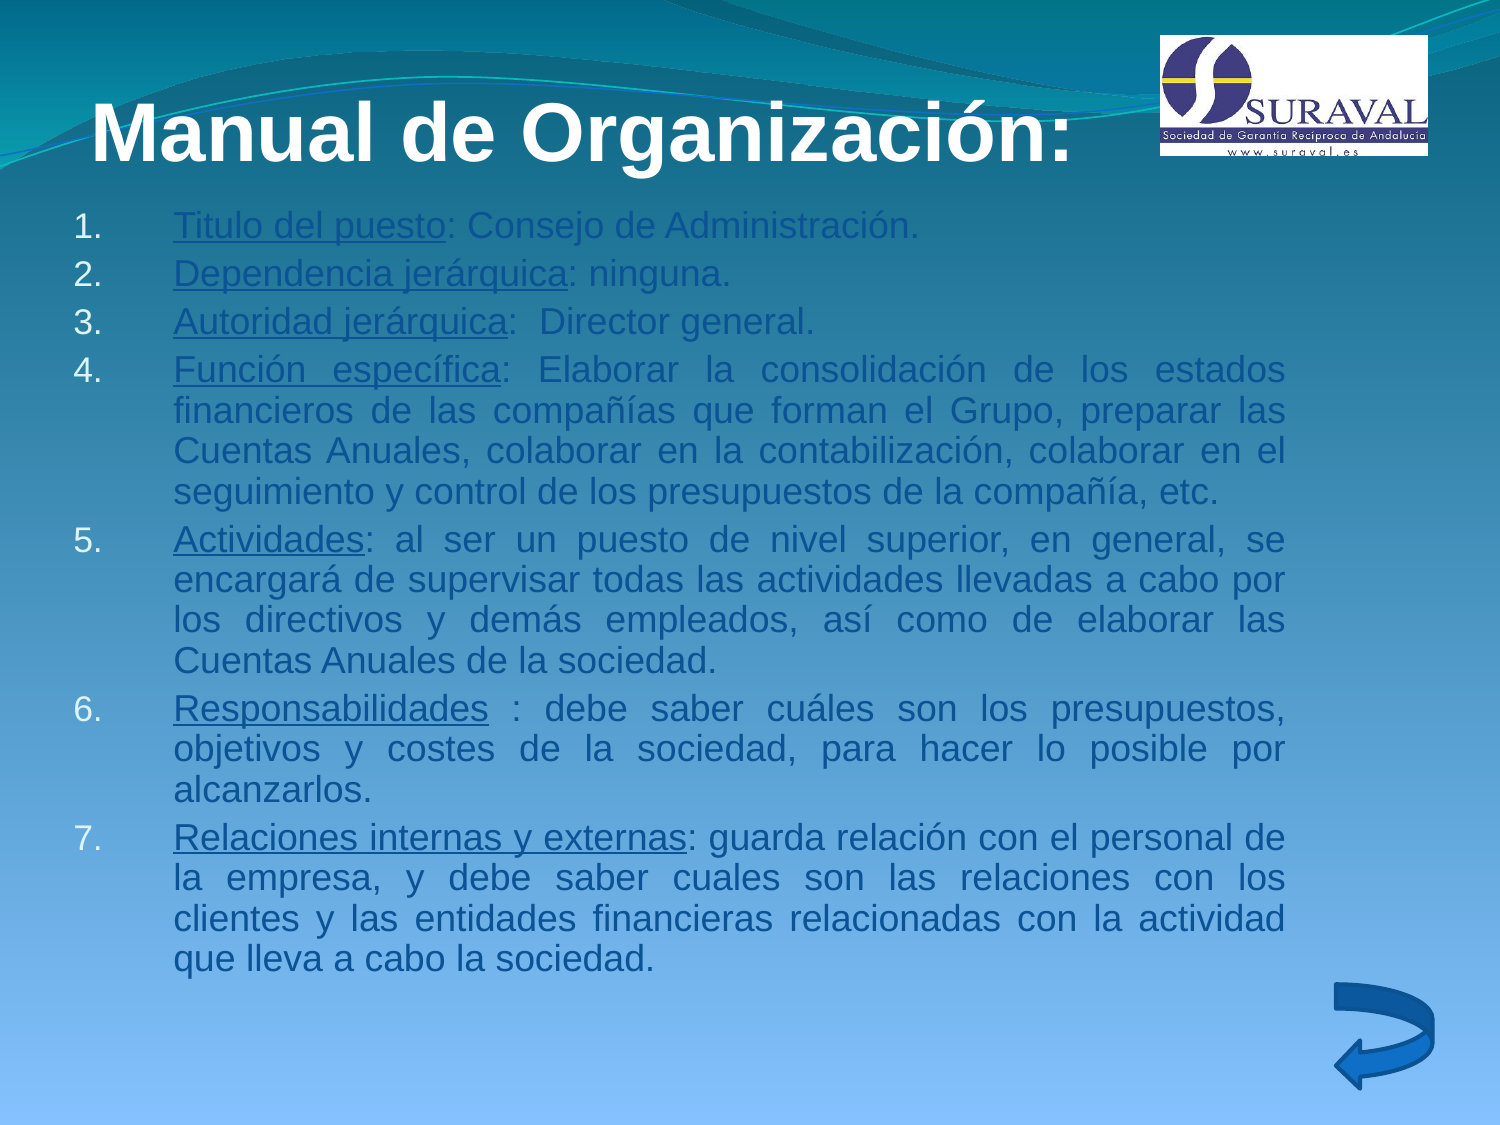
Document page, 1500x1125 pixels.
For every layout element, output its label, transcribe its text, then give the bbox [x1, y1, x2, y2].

text_box [1333, 982, 1435, 1091]
text_box Manual de Organización: [75, 70, 1114, 186]
text_box Titulo del puesto: Consejo de Administración. Dependencia jerárquica: ninguna. Autoridad jerárquica: Director general. Función específica: Elaborar la consolidación de los estados financieros de las compañías que forman el Grupo, preparar las Cuentas Anuales, colaborar en la contabilización, colaborar en el seguimiento y control de los presupuestos de la compañía, etc. Actividades: al ser un puesto de nivel superior, en general, se encargará de supervisar todas las actividades llevadas a cabo por los directivos y demás empleados, así como de elaborar las Cuentas Anuales de la sociedad. Responsabilidades : debe saber cuáles son los presupuestos, objetivos y costes de la sociedad, para hacer lo posible por alcanzarlos. Relaciones internas y externas: guarda relación con el personal de la empresa, y debe saber cuales son las relaciones con los clientes y las entidades financieras relacionadas con la actividad que lleva a cabo la sociedad. [58, 199, 1301, 987]
picture [1159, 34, 1429, 156]
